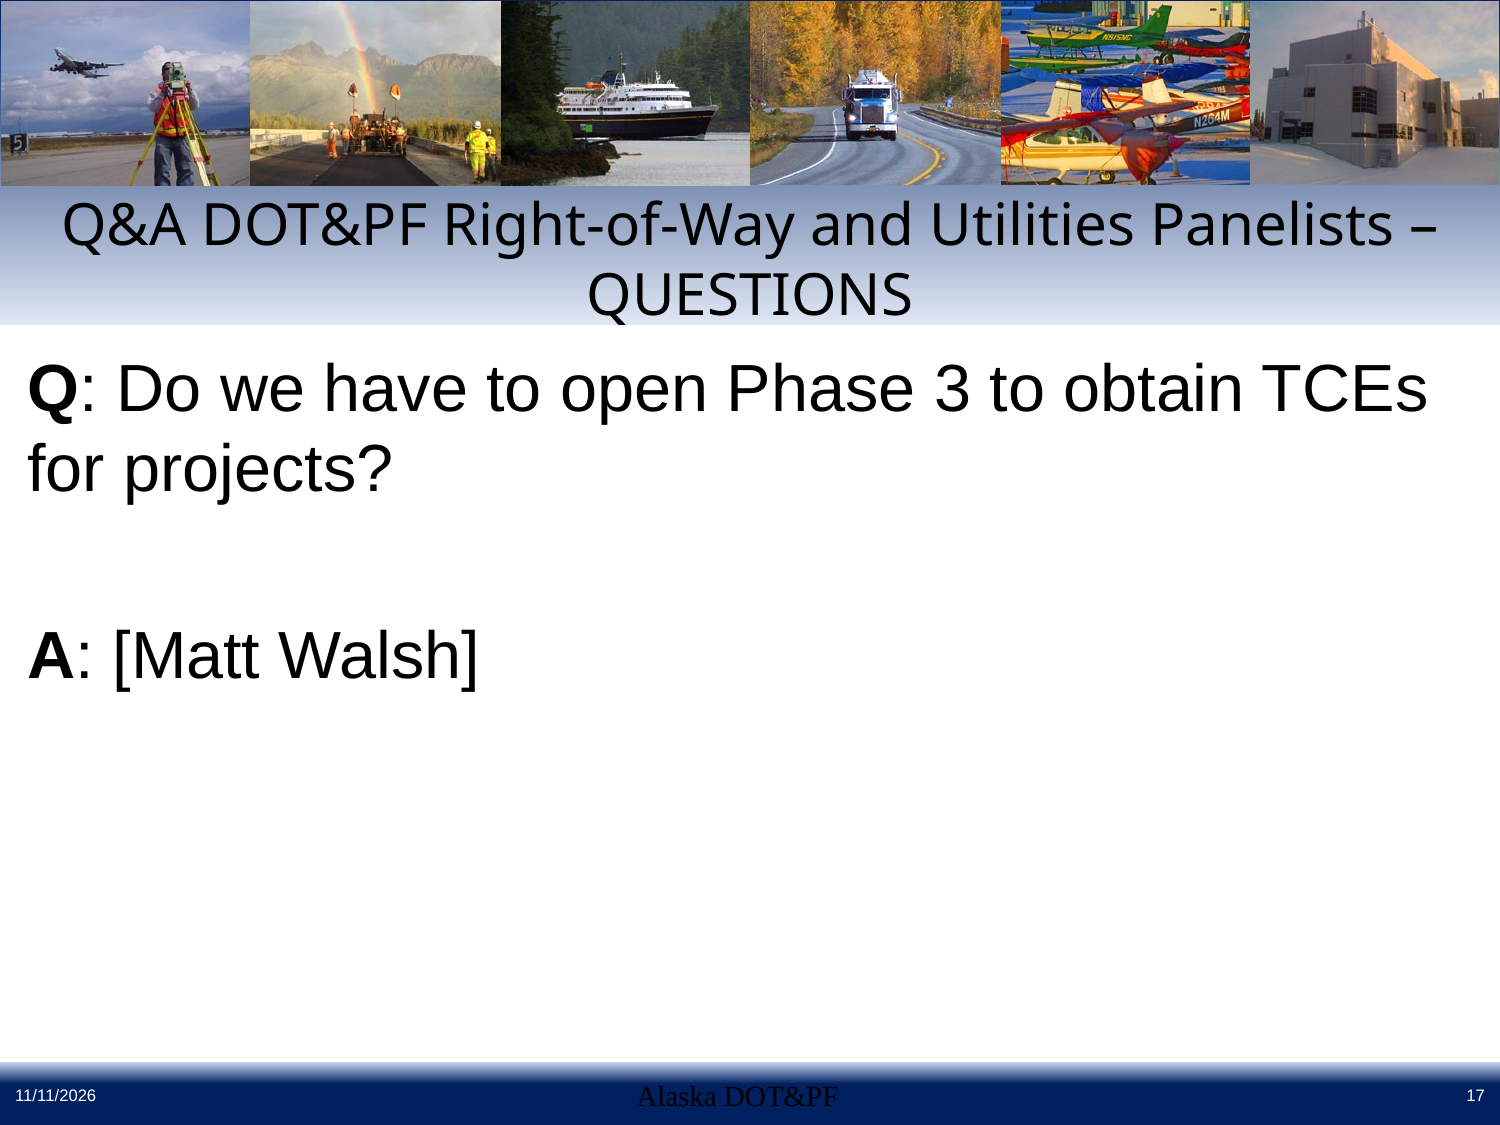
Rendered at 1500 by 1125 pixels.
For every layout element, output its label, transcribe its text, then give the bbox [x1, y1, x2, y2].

list Q: Do we have to open Phase 3 to obtain TCEs for projects? A: [Matt Walsh] [12, 337, 1488, 1050]
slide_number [0, 1065, 350, 1125]
picture [1, 1, 1499, 186]
slide_number 17 [1149, 1065, 1500, 1125]
title Q&A DOT&PF Right-of-Way and Utilities Panelists – Questions [0, 189, 1500, 325]
footer Alaska DOT&PF [500, 1065, 975, 1125]
